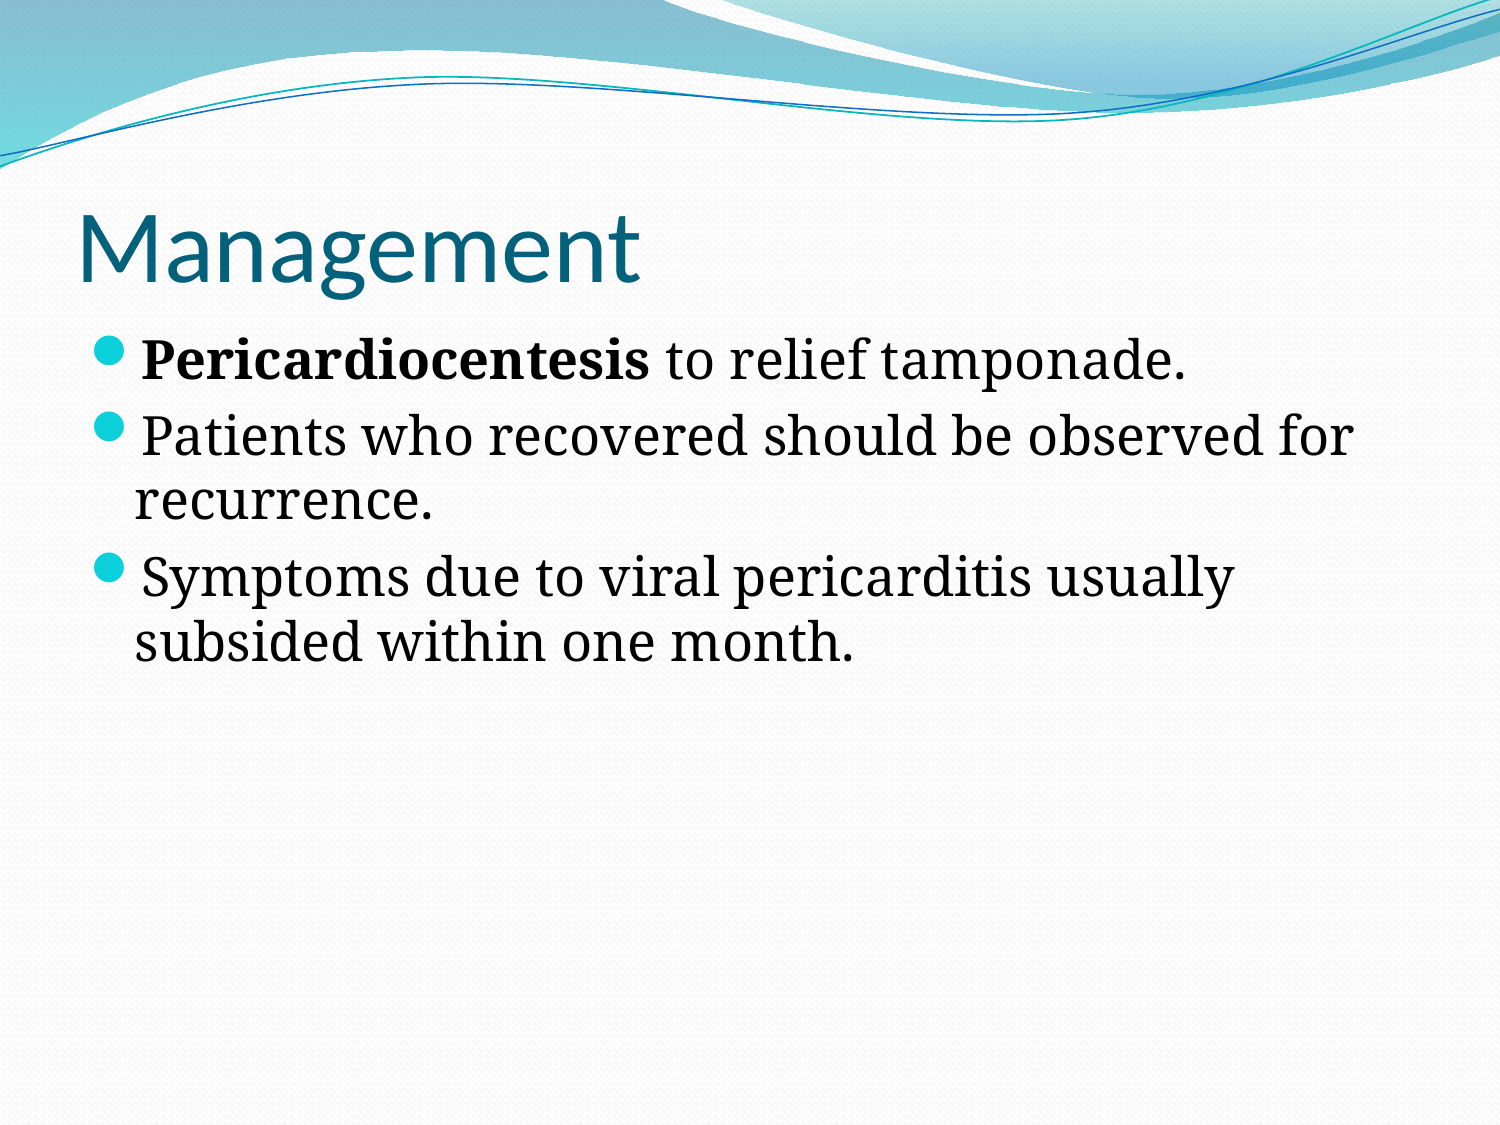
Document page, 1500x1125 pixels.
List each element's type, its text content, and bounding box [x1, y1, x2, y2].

list Pericardiocentesis to relief tamponade. Patients who recovered should be observed for recurrence. Symptoms due to viral pericarditis usually subsided within one month. [75, 317, 1425, 1038]
title Management [75, 115, 1425, 303]
